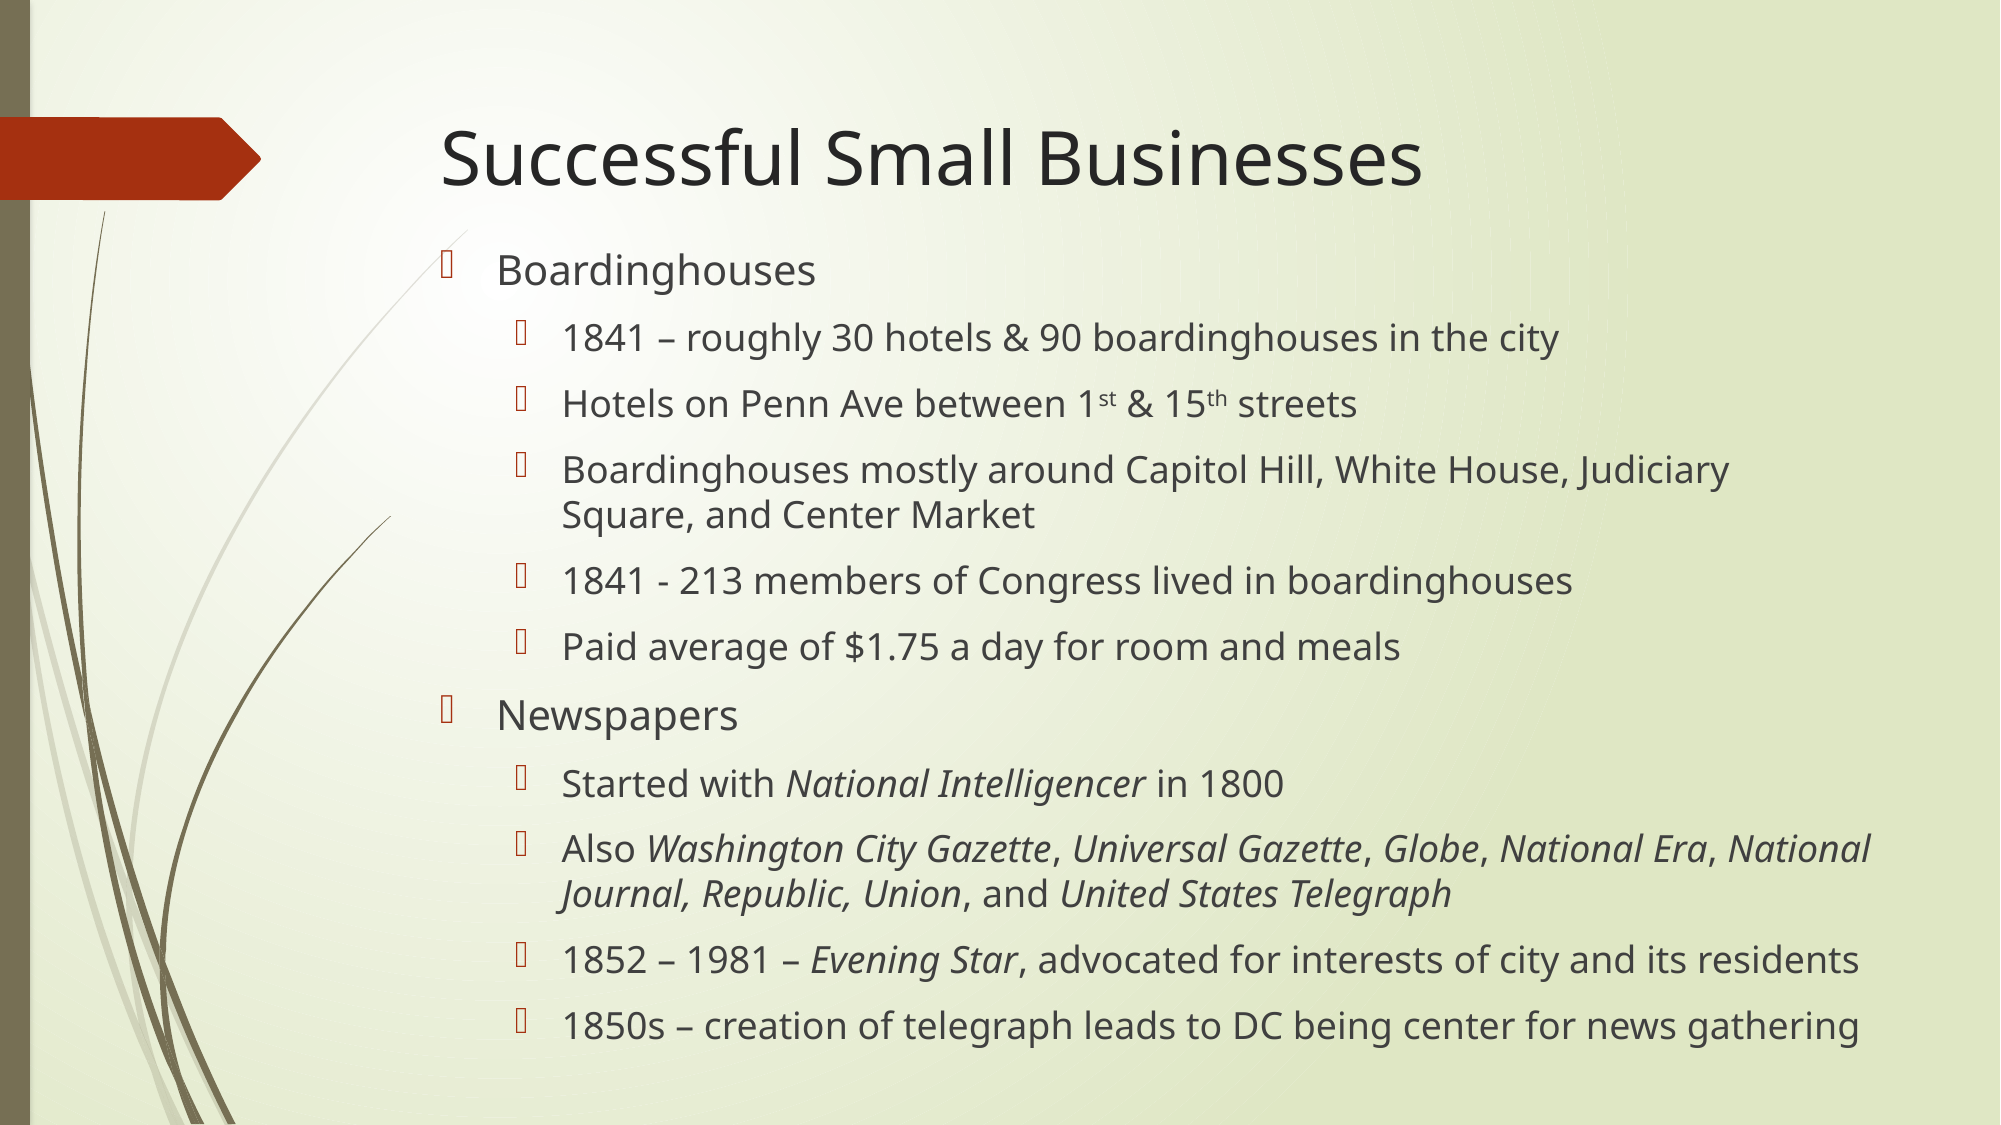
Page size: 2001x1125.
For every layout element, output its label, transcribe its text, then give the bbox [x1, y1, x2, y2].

title Successful Small Businesses [425, 102, 1888, 235]
list Boardinghouses 1841 – roughly 30 hotels & 90 boardinghouses in the city Hotels on Penn Ave between 1st & 15th streets Boardinghouses mostly around Capitol Hill, White House, Judiciary Square, and Center Market 1841 - 213 members of Congress lived in boardinghouses Paid average of $1.75 a day for room and meals Newspapers Started with National Intelligencer in 1800 Also Washington City Gazette, Universal Gazette, Globe, National Era, National Journal, Republic, Union, and United States Telegraph 1852 – 1981 – Evening Star, advocated for interests of city and its residents 1850s – creation of telegraph leads to DC being center for news gathering [424, 235, 1888, 1103]
